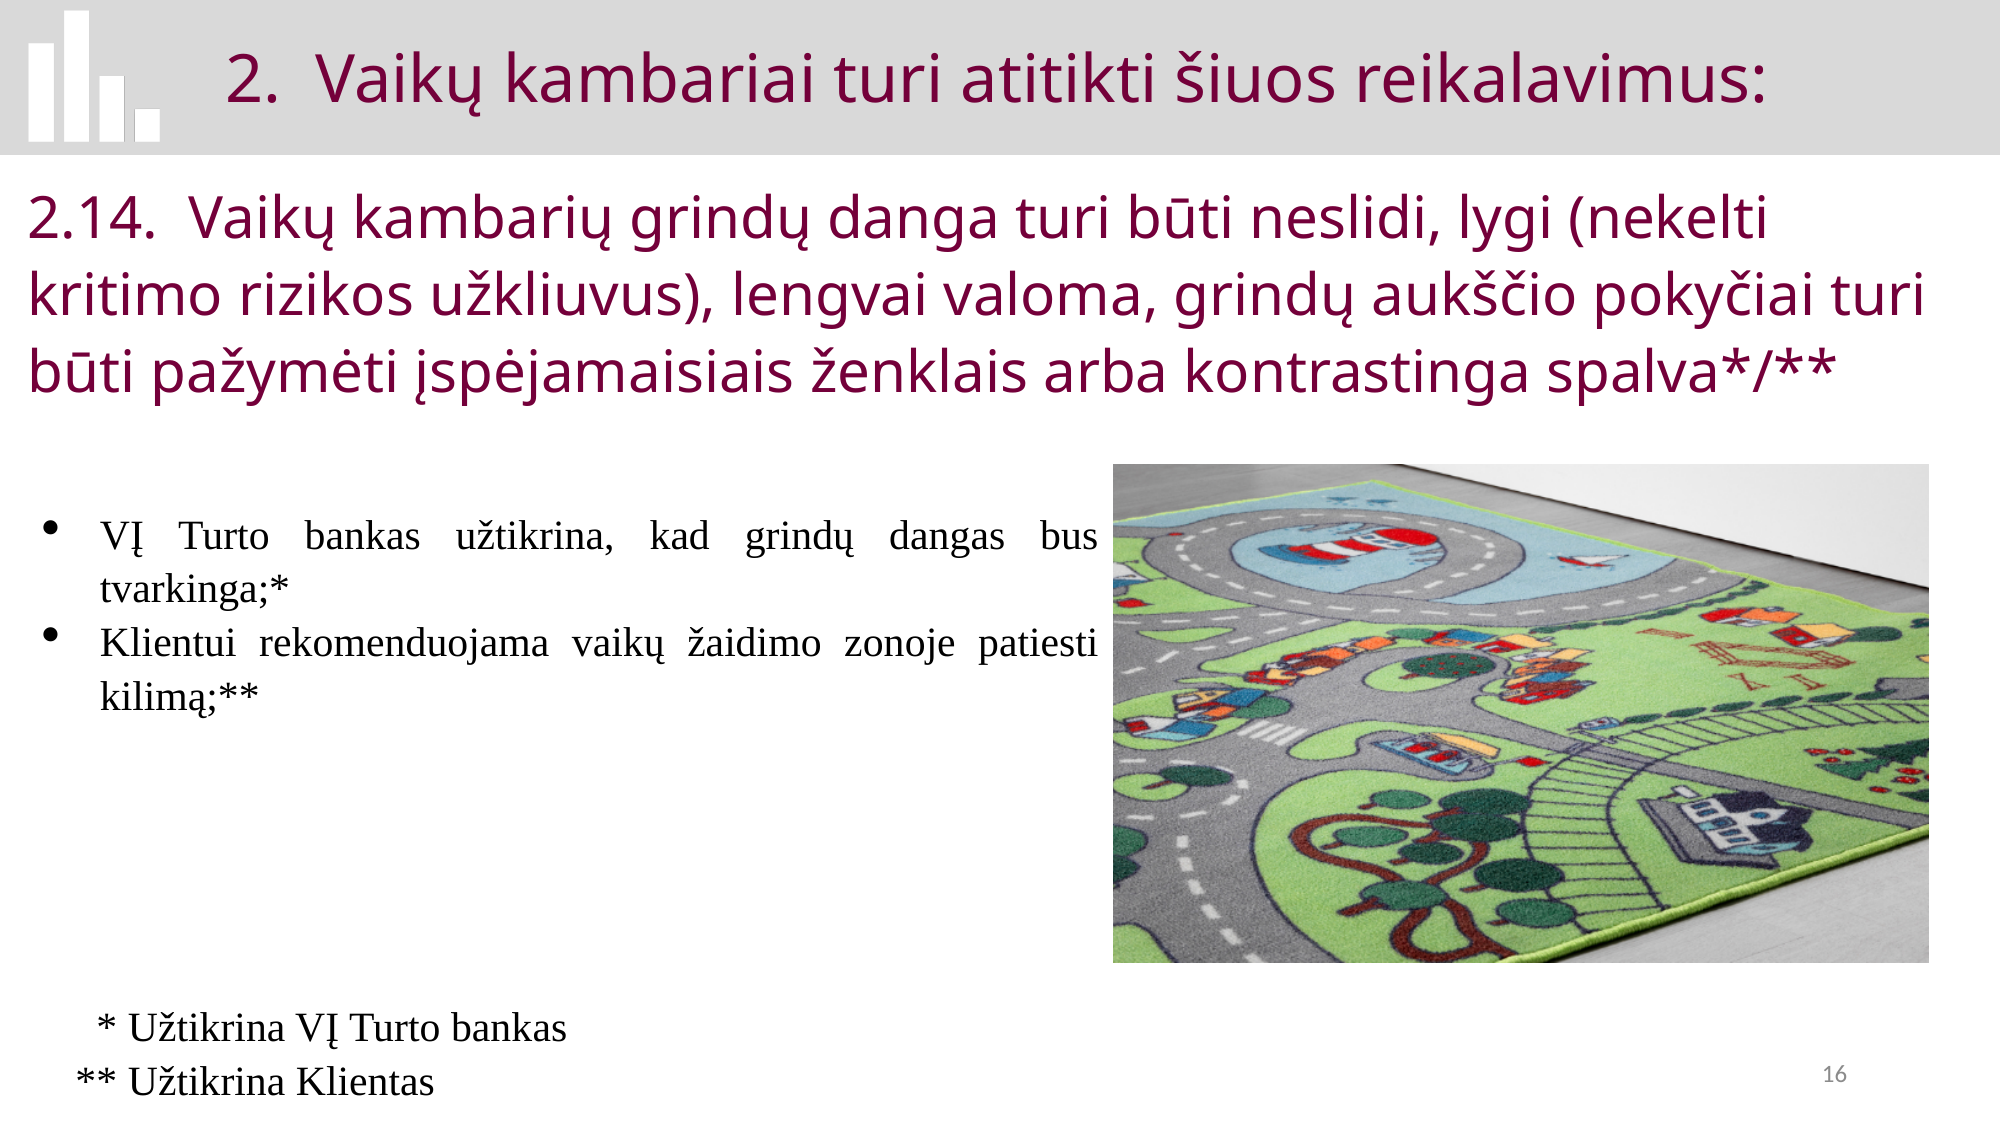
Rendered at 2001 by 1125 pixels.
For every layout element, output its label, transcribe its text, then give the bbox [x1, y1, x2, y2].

picture [28, 10, 160, 142]
text_box [0, 0, 2000, 155]
slide_number 16 [1412, 1042, 1863, 1103]
picture [1113, 464, 1929, 963]
text_box VĮ Turto bankas užtikrina, kad grindų dangas bus tvarkinga;* Klientui rekomenduojama vaikų žaidimo zonoje patiesti kilimą;** [28, 496, 1113, 726]
text_box * Užtikrina VĮ Turto bankas ** Užtikrina Klientas [60, 989, 885, 1112]
text_box 2.14. Vaikų kambarių grindų danga turi būti neslidi, lygi (nekelti kritimo rizikos užkliuvus), lengvai valoma, grindų aukščio pokyčiai turi būti pažymėti įspėjamaisiais ženklais arba kontrastinga spalva*/** [12, 164, 1988, 412]
text_box 2. Vaikų kambariai turi atitikti šiuos reikalavimus: [210, 11, 1881, 123]
